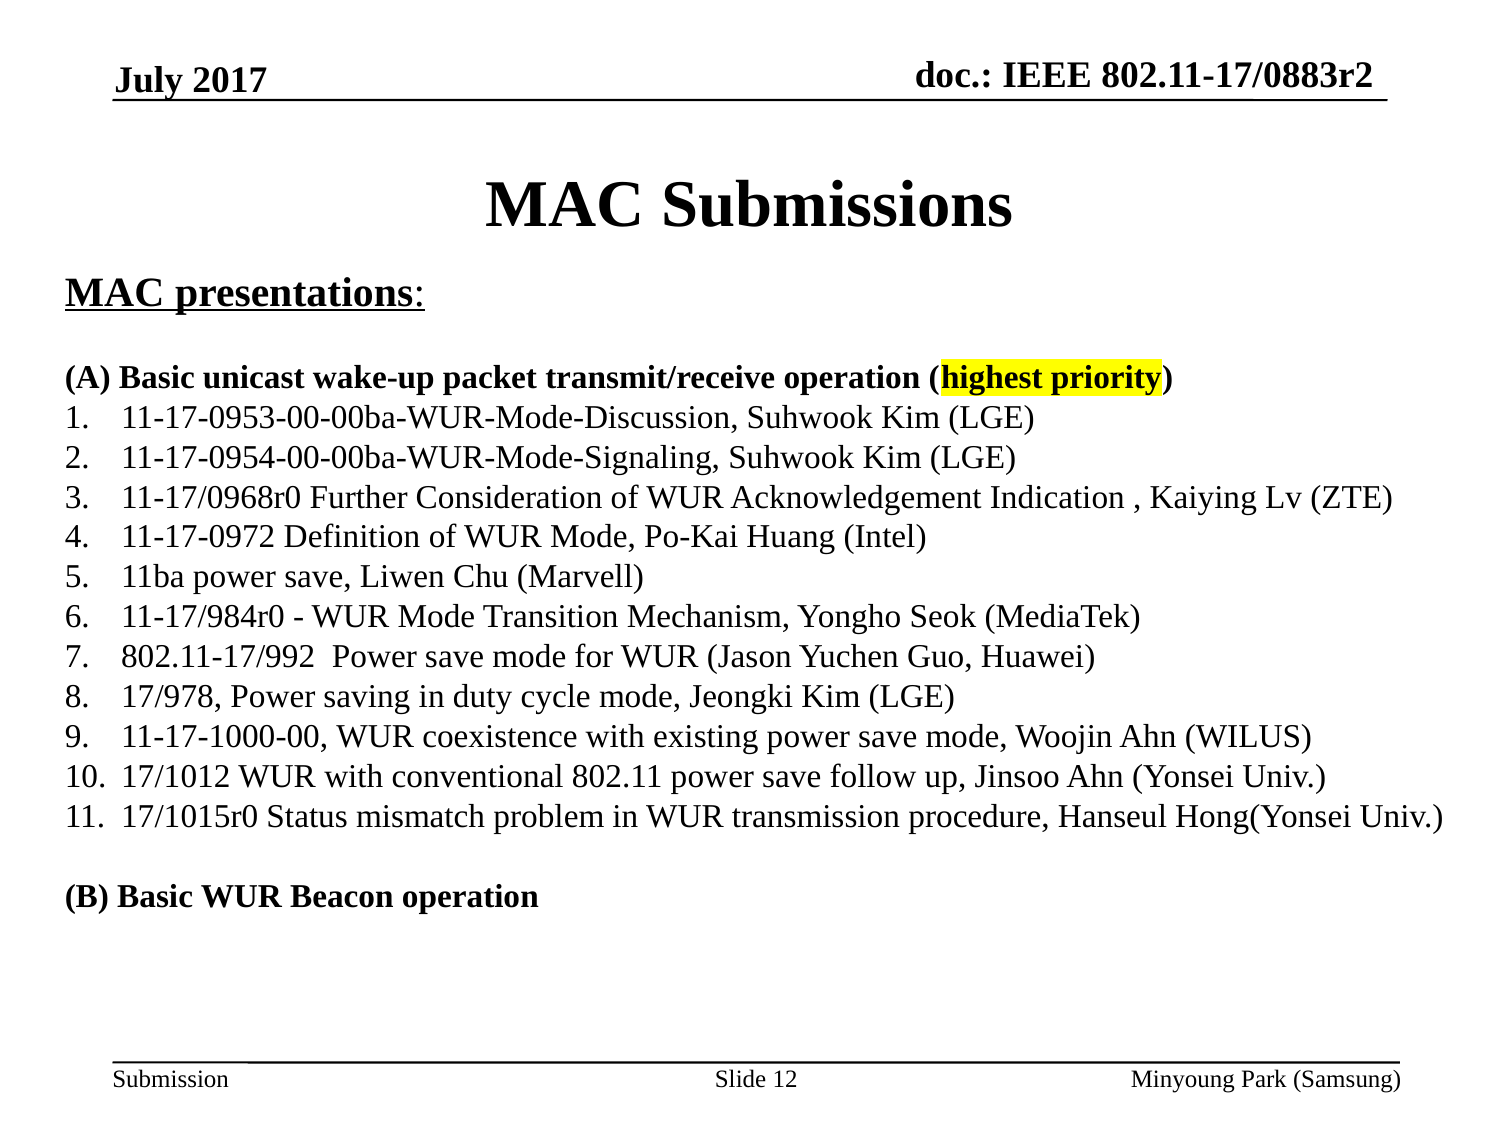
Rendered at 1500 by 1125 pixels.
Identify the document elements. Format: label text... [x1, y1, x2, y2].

slide_number Slide 12 [712, 1061, 800, 1093]
footer Minyoung Park (Samsung) [949, 1061, 1402, 1093]
title MAC Submissions [112, 112, 1388, 257]
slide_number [114, 54, 374, 101]
text_box MAC presentations: (A) Basic unicast wake-up packet transmit/receive operation (highest priority) 11-17-0953-00-00ba-WUR-Mode-Discussion, Suhwook Kim (LGE) 11-17-0954-00-00ba-WUR-Mode-Signaling, Suhwook Kim (LGE) 11-17/0968r0 Further Consideration of WUR Acknowledgement Indication , Kaiying Lv (ZTE) 11-17-0972 Definition of WUR Mode, Po-Kai Huang (Intel) 11ba power save, Liwen Chu (Marvell) 11-17/984r0 - WUR Mode Transition Mechanism, Yongho Seok (MediaTek) 802.11-17/992 Power save mode for WUR (Jason Yuchen Guo, Huawei) 17/978, Power saving in duty cycle mode, Jeongki Kim (LGE) 11-17-1000-00, WUR coexistence with existing power save mode, Woojin Ahn (WILUS) 17/1012 WUR with conventional 802.11 power save follow up, Jinsoo Ahn (Yonsei Univ.) 17/1015r0 Status mismatch problem in WUR transmission procedure, Hanseul Hong(Yonsei Univ.) (B) Basic WUR Beacon operation [50, 257, 1500, 962]
